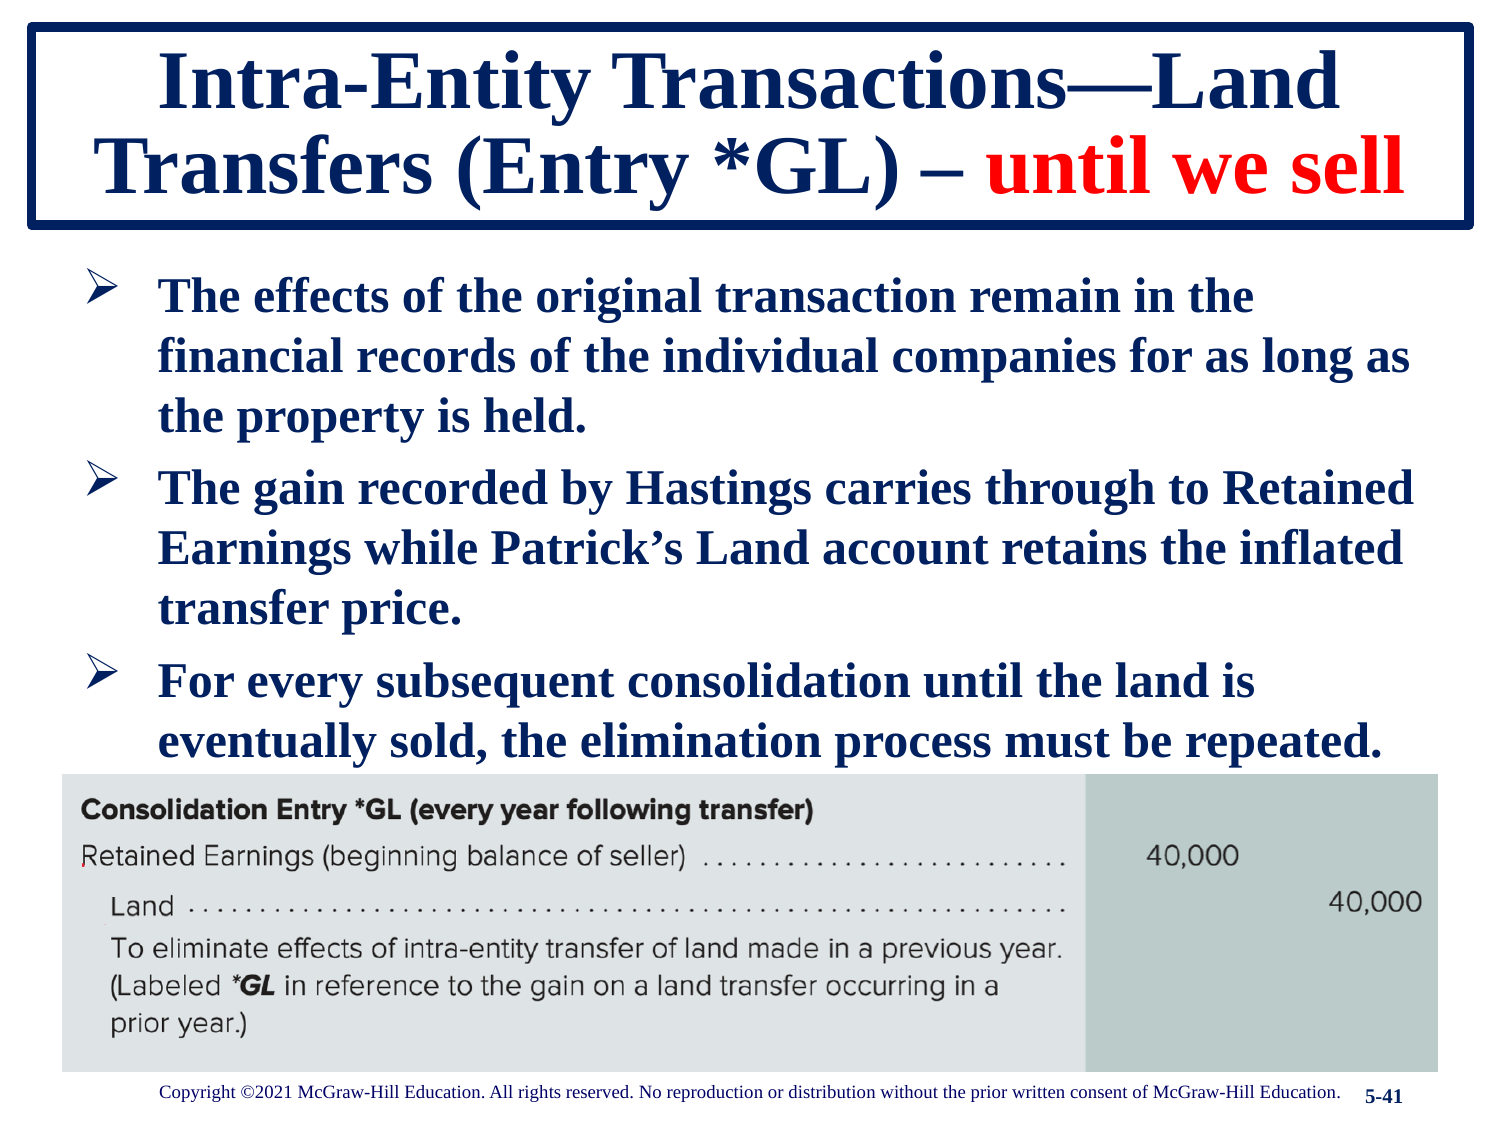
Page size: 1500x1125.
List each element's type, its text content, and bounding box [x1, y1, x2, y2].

list The effects of the original transaction remain in the financial records of the individual companies for as long as the property is held. The gain recorded by Hastings carries through to Retained Earnings while Patrick’s Land account retains the inflated transfer price. For every subsequent consolidation until the land is eventually sold, the elimination process must be repeated. [67, 254, 1433, 773]
picture [62, 774, 1438, 1072]
text_box Copyright ©2021 McGraw-Hill Education. All rights reserved. No reproduction or distribution without the prior written consent of McGraw-Hill Education. [76, 1080, 1424, 1110]
slide_number 5-41 [1350, 1078, 1438, 1125]
title Intra-Entity Transactions—Land Transfers (Entry *GL) – until we sell [27, 22, 1474, 230]
